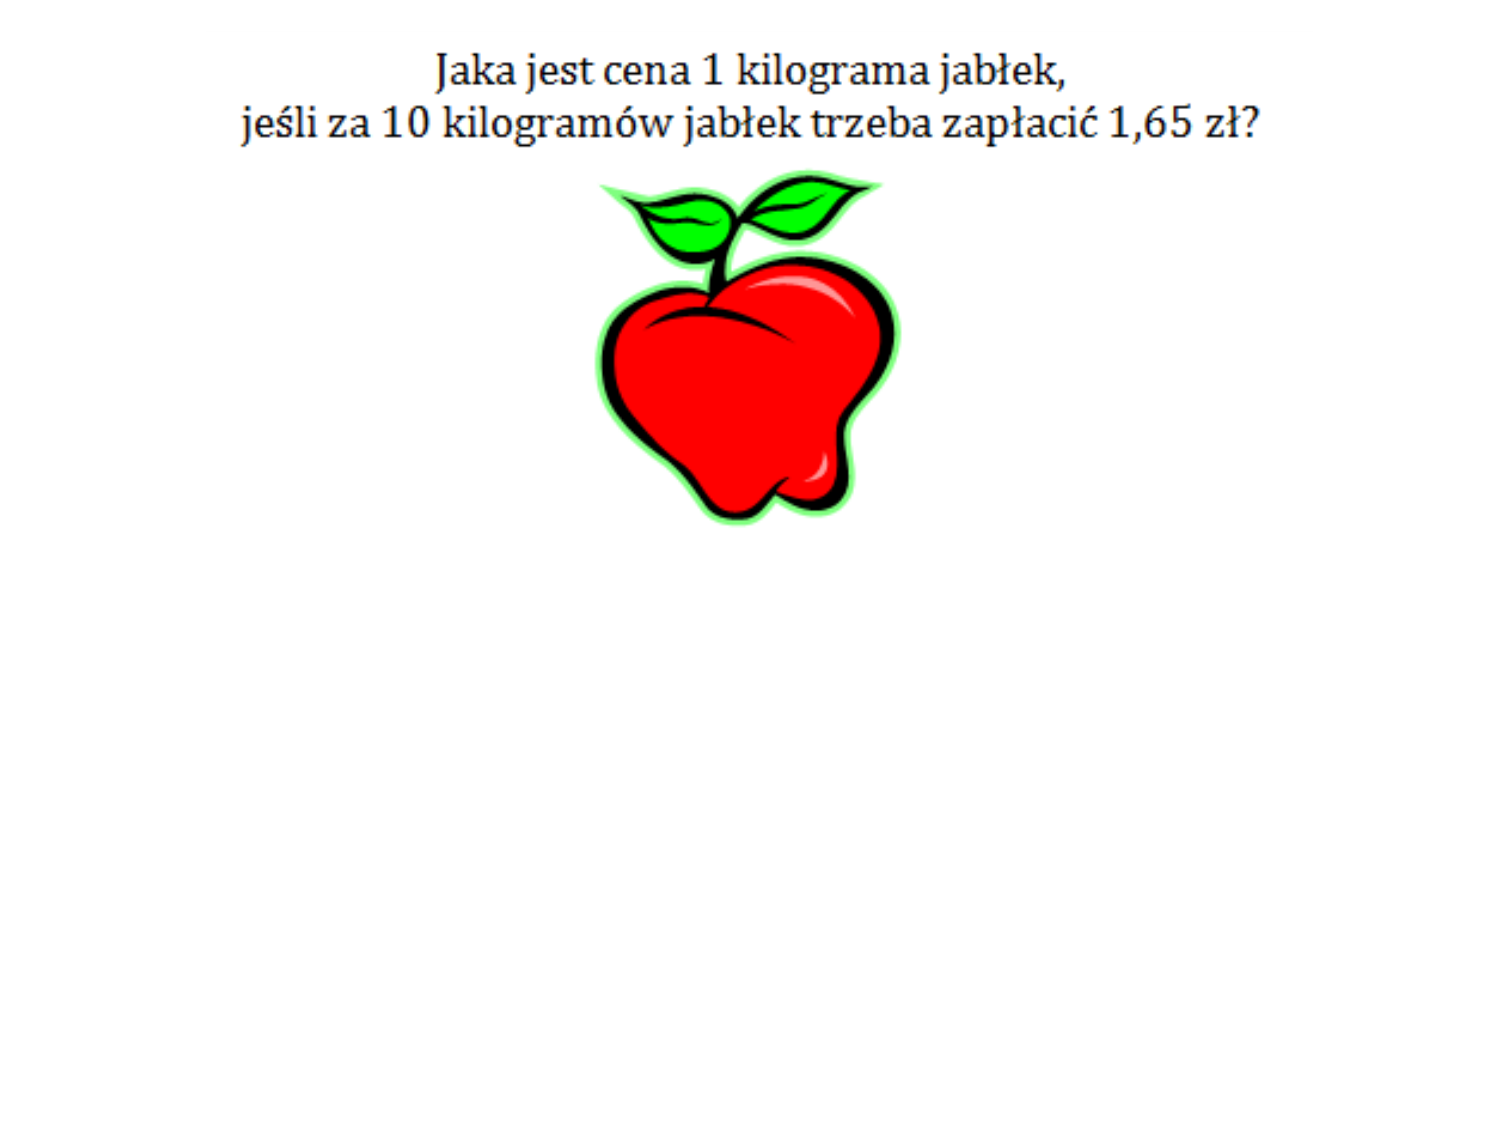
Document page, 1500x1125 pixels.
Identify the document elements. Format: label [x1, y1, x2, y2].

picture [206, 30, 1314, 541]
